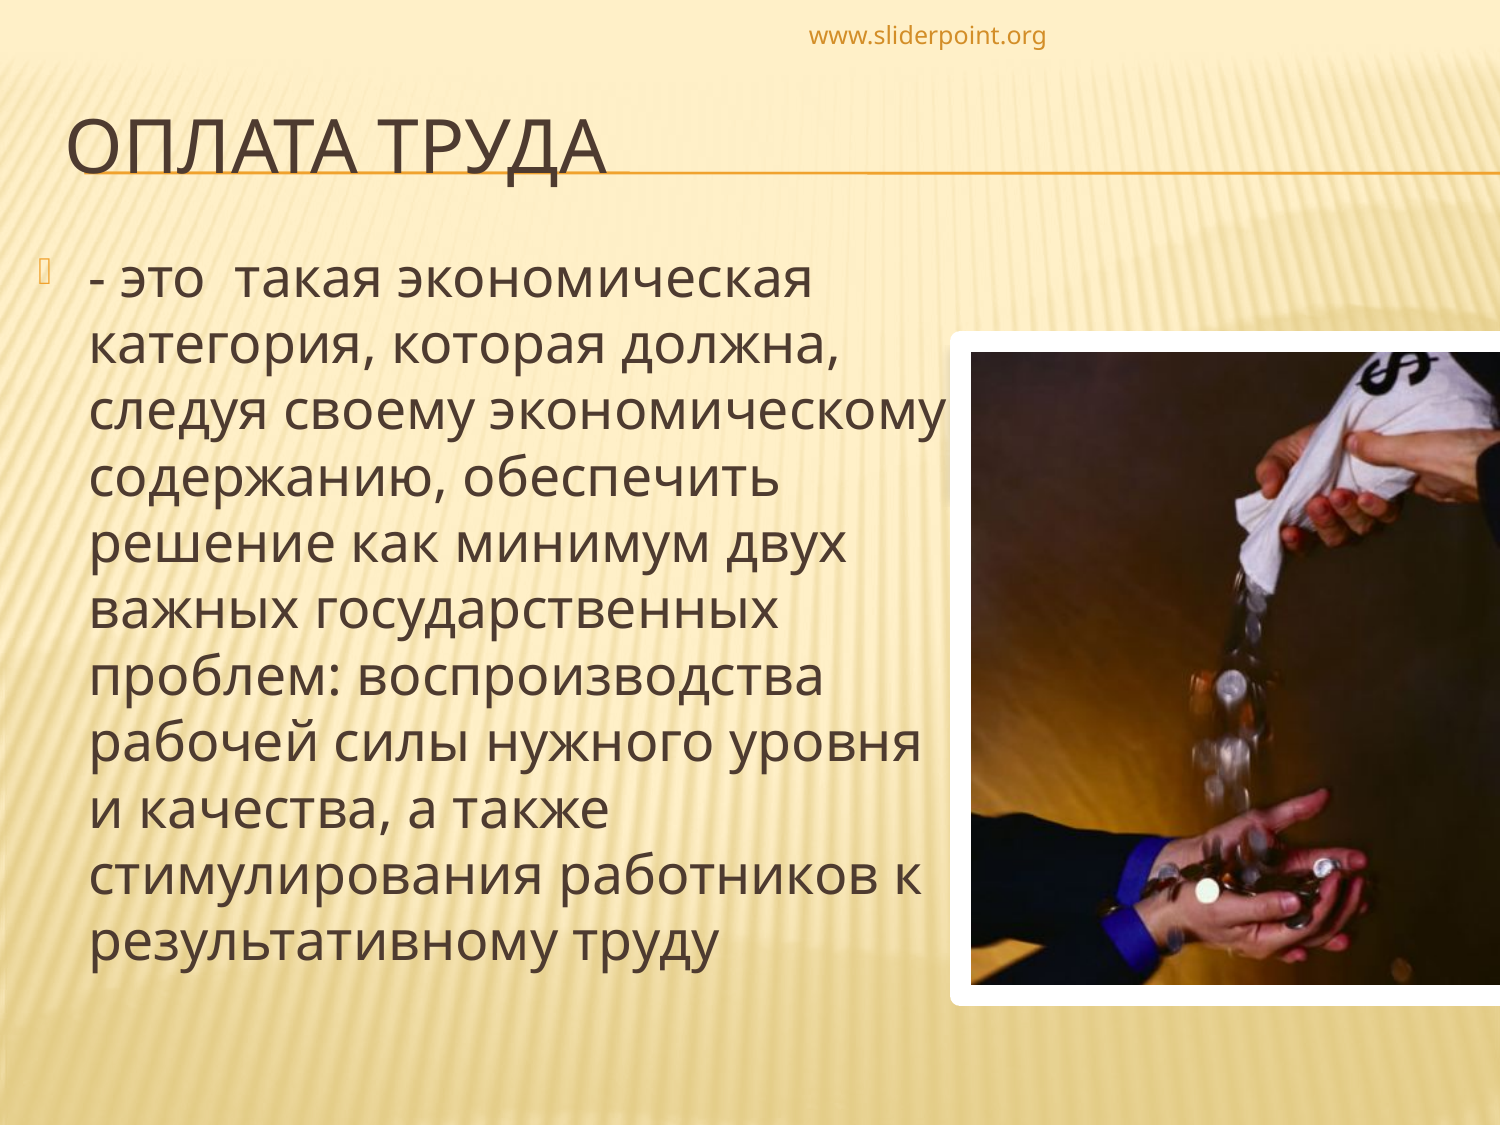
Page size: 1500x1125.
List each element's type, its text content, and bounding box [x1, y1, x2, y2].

list - это такая экономическая категория, которая должна, следуя своему экономическому содержанию, обеспечить решение как минимум двух важных государственных проблем: воспроизводства рабочей силы нужного уровня и качества, а также стимулирования работников к результативному труду [23, 234, 973, 1008]
footer www.sliderpoint.org [587, 12, 1063, 60]
title Оплата труда [50, 75, 1475, 213]
picture [970, 351, 1500, 986]
